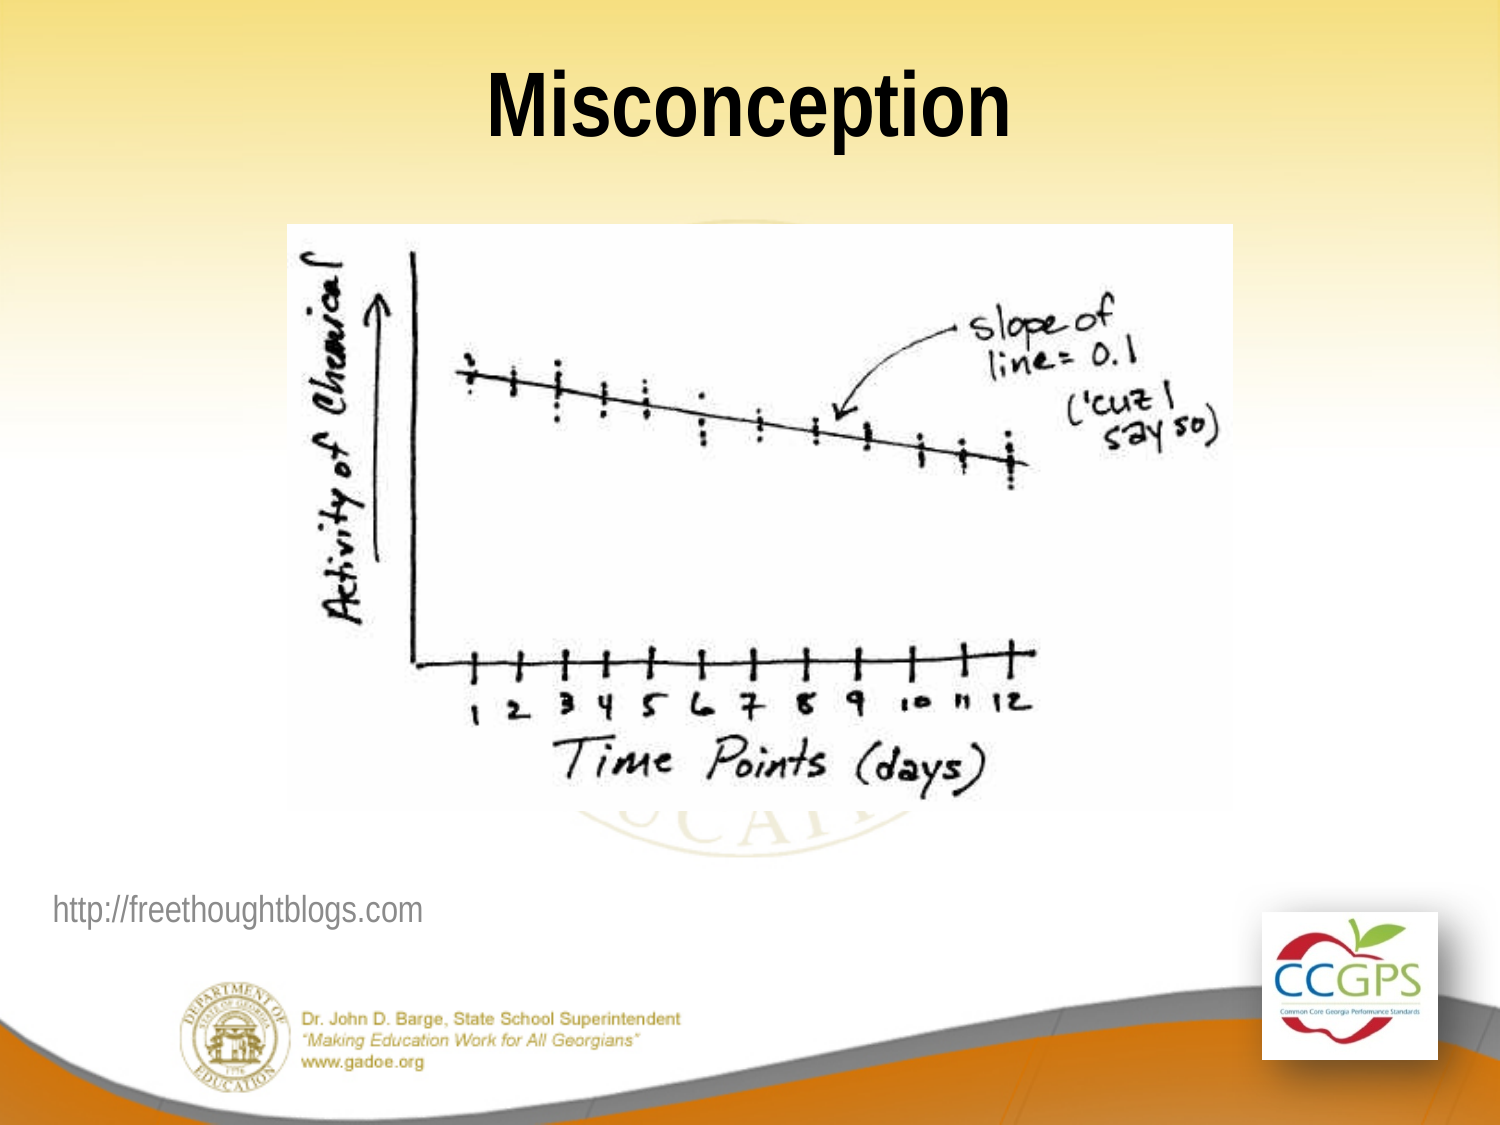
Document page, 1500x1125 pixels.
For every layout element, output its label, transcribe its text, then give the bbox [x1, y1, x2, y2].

title Misconception [112, 37, 1388, 163]
subtitle http://freethoughtblogs.com [37, 187, 1463, 1001]
picture [0, 0, 1500, 1125]
